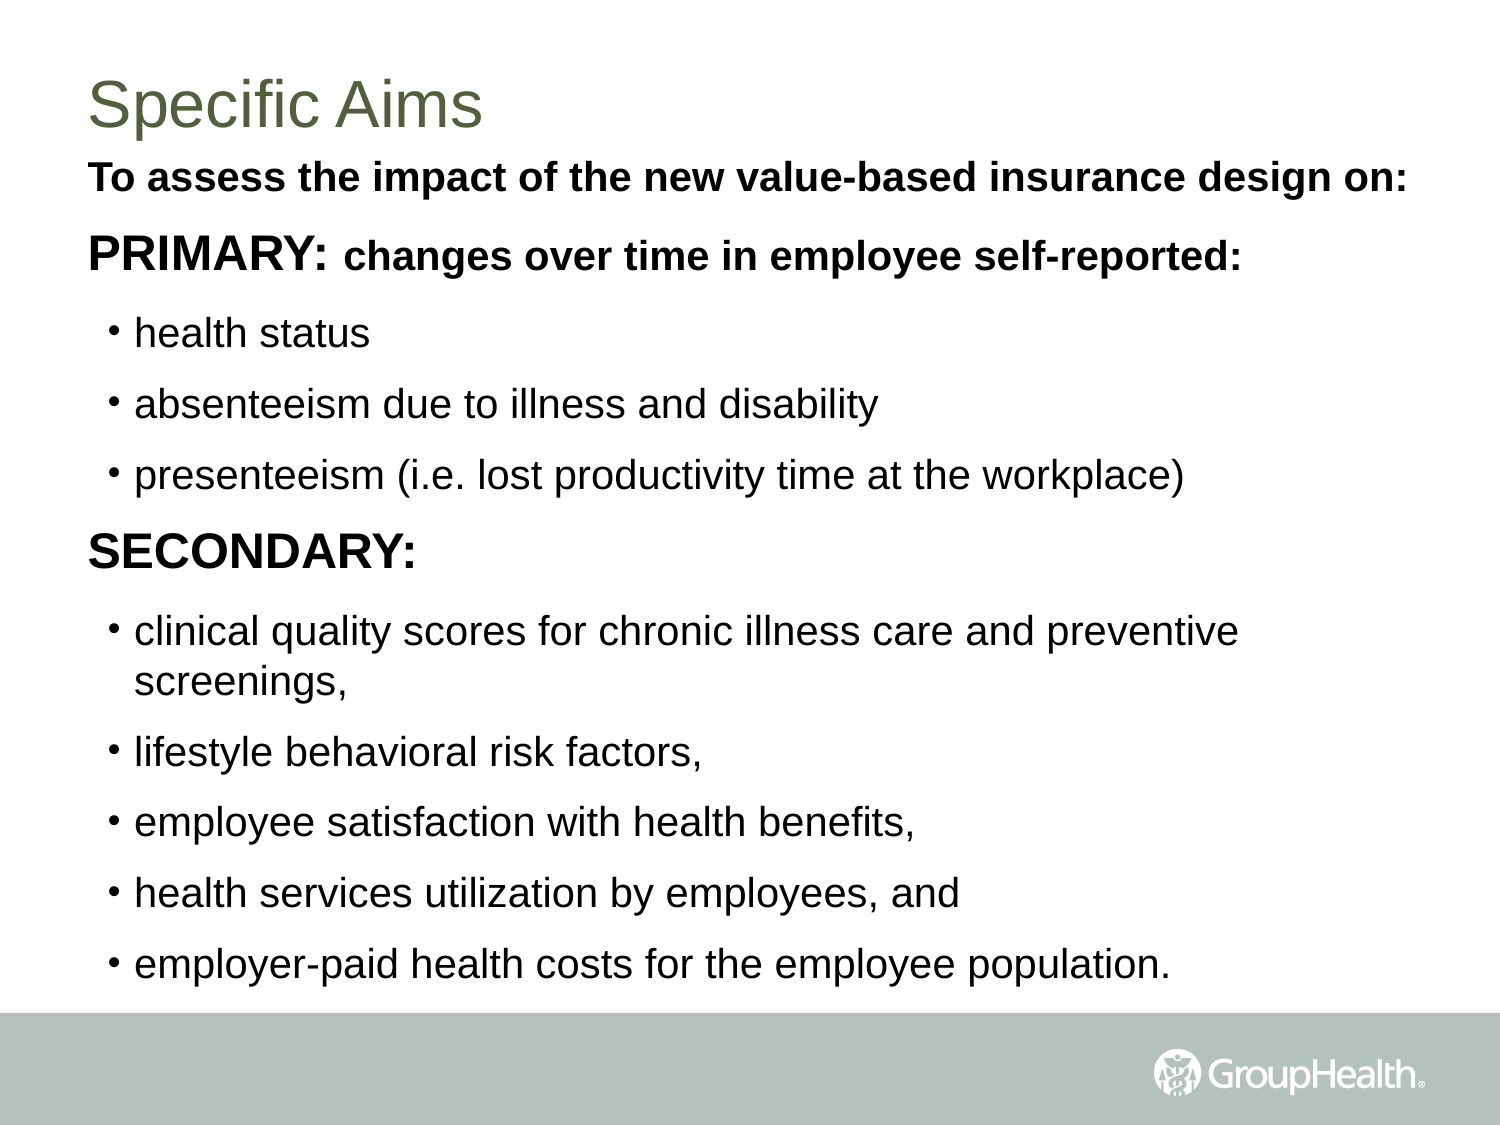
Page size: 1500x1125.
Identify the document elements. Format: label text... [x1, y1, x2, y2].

list To assess the impact of the new value-based insurance design on: PRIMARY: changes over time in employee self-reported: health status absenteeism due to illness and disability presenteeism (i.e. lost productivity time at the workplace) SECONDARY: clinical quality scores for chronic illness care and preventive screenings, lifestyle behavioral risk factors, employee satisfaction with health benefits, health services utilization by employees, and employer-paid health costs for the employee population. [87, 149, 1463, 884]
title Specific Aims [87, 37, 1397, 141]
picture [0, 0, 1500, 1125]
